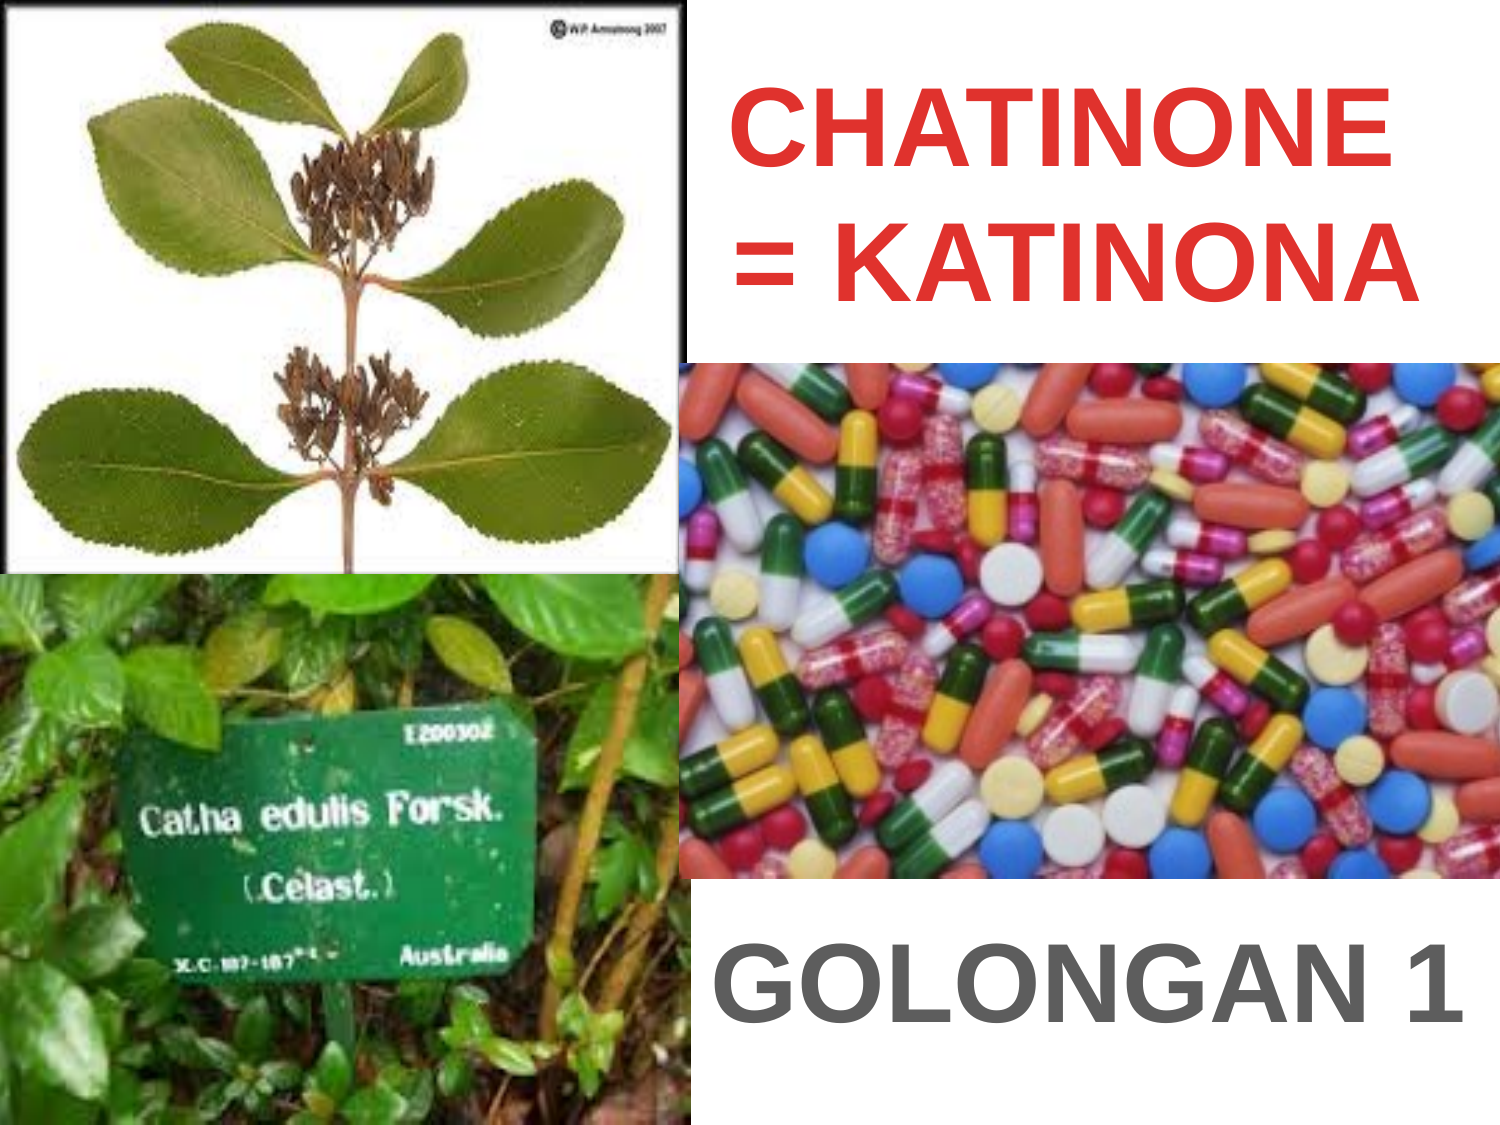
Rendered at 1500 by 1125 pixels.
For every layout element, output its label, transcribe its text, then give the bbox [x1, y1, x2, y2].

text_box CHATINONE = KATINONA [703, 46, 1453, 332]
text_box GOLONGAN 1 [695, 902, 1482, 1053]
picture [0, 0, 1500, 1125]
